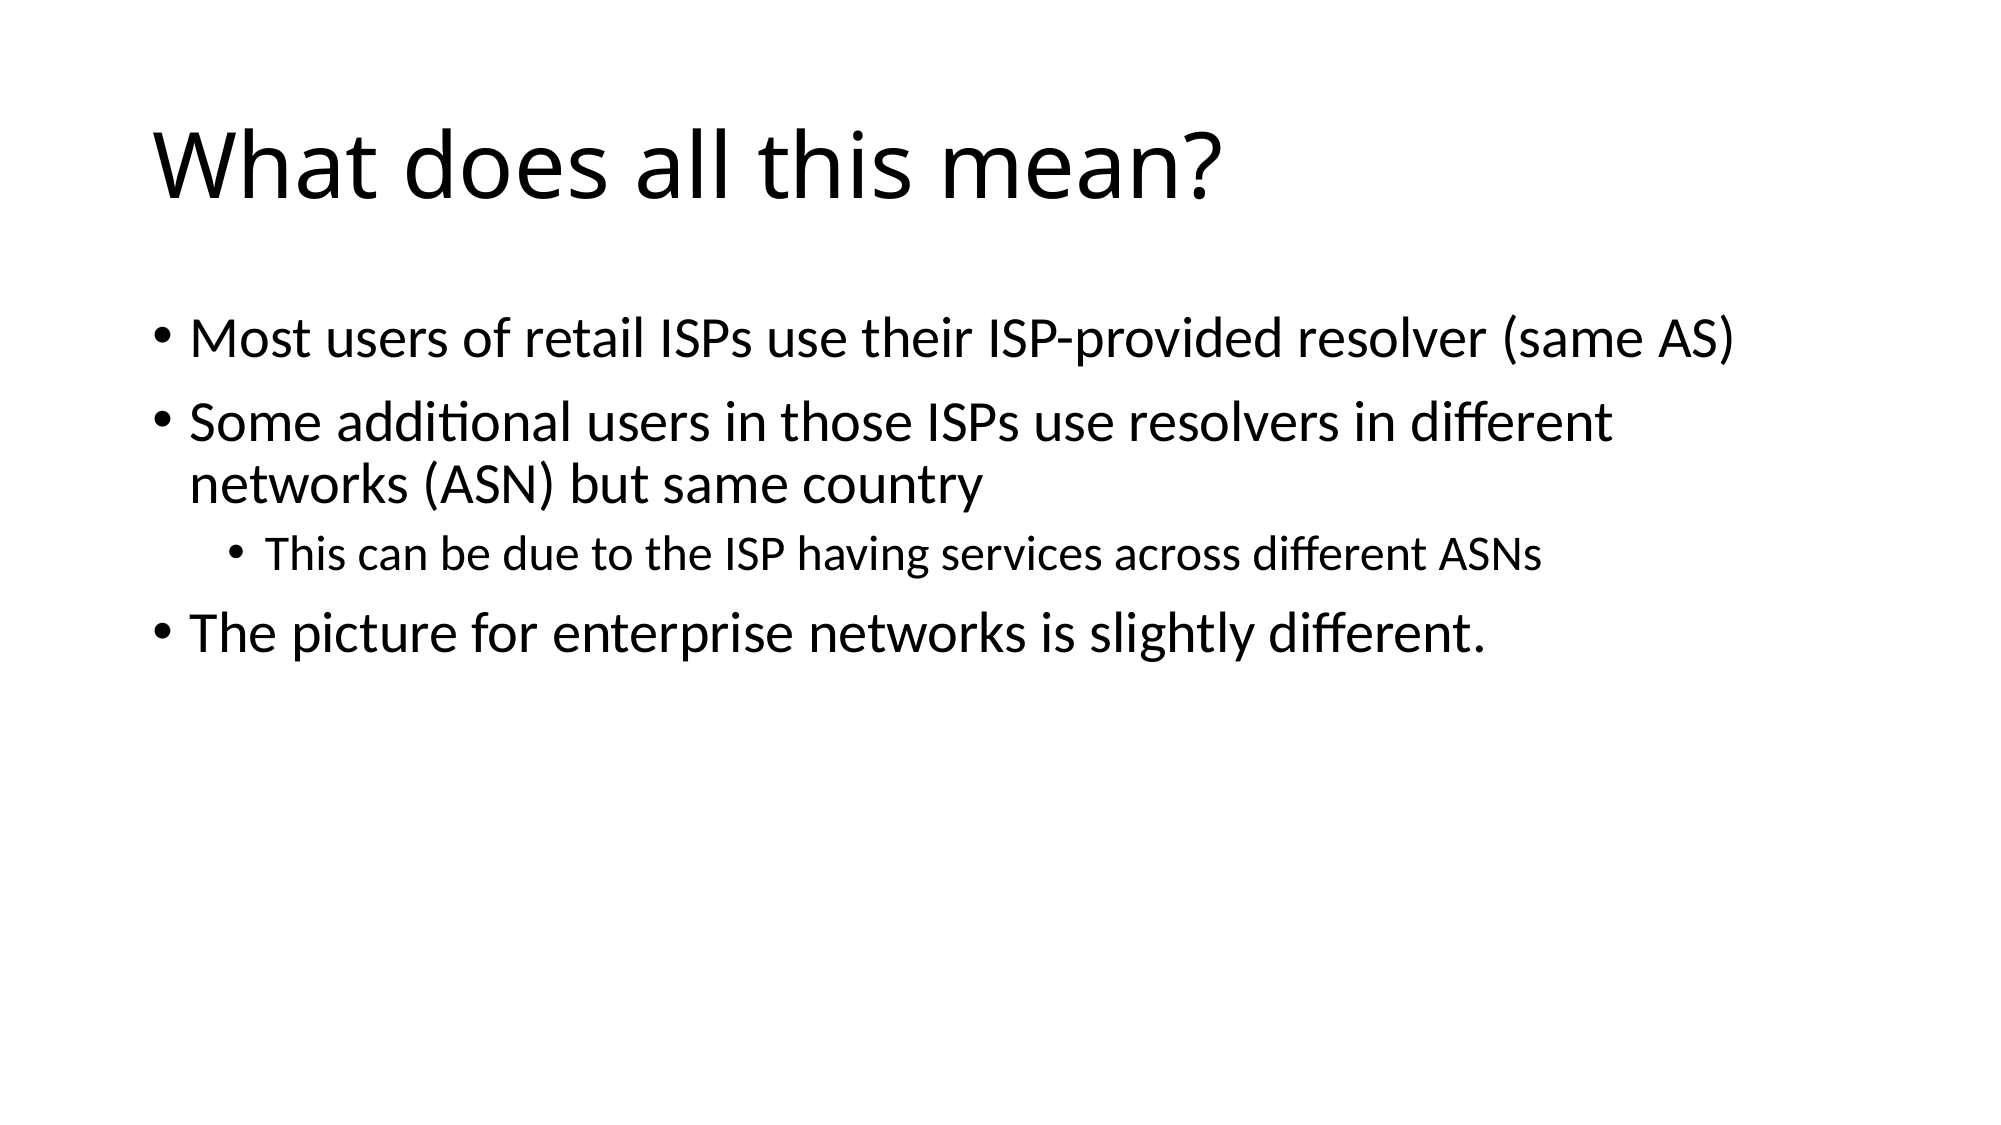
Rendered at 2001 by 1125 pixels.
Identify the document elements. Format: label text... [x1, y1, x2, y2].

list Most users of retail ISPs use their ISP-provided resolver (same AS) Some additional users in those ISPs use resolvers in different networks (ASN) but same country This can be due to the ISP having services across different ASNs The picture for enterprise networks is slightly different. [137, 299, 1863, 1014]
title What does all this mean? [137, 59, 1863, 278]
